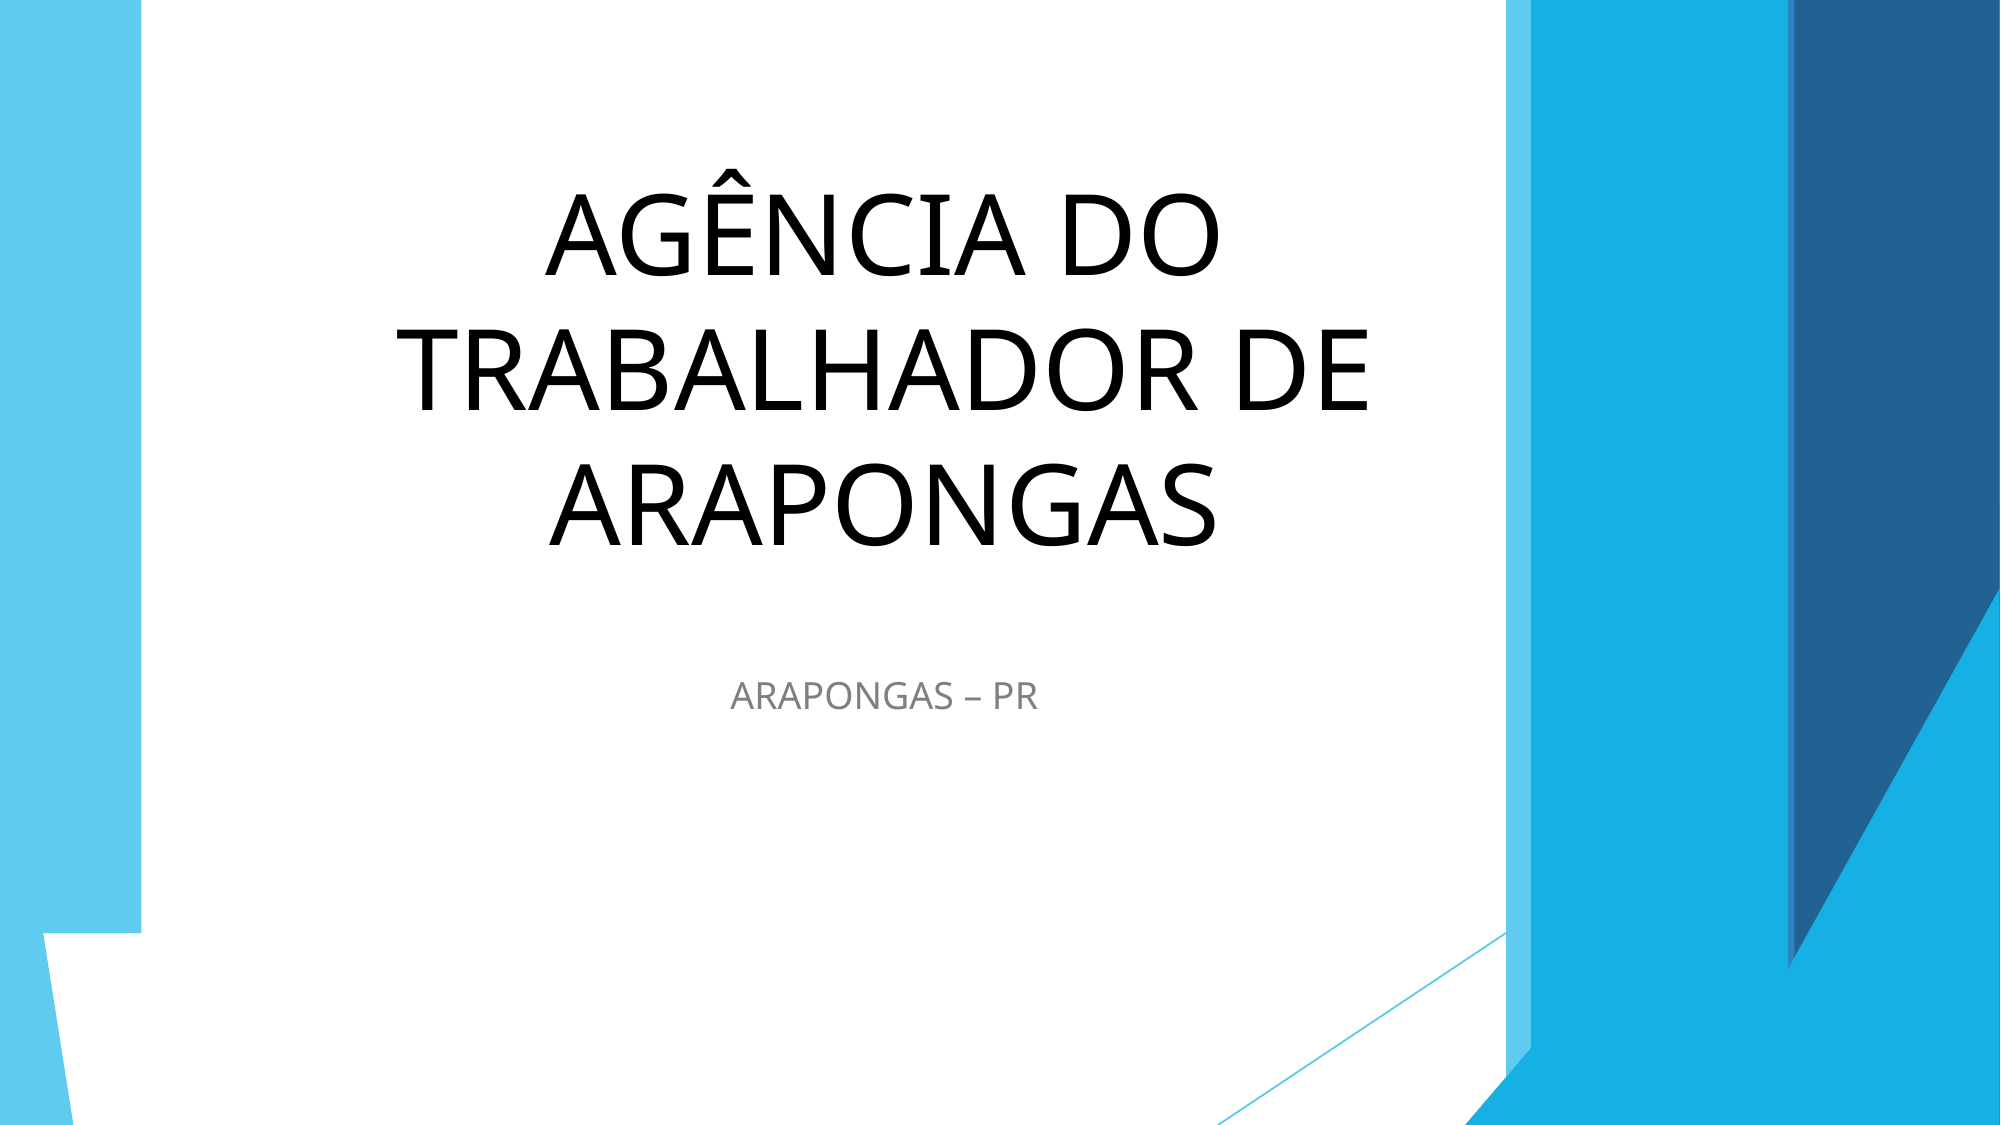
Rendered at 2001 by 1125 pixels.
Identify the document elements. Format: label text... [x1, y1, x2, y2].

text_box ARAPONGAS – PR [247, 664, 1522, 845]
text_box AGÊNCIA DO TRABALHADOR DE ARAPONGAS [249, 375, 1522, 576]
